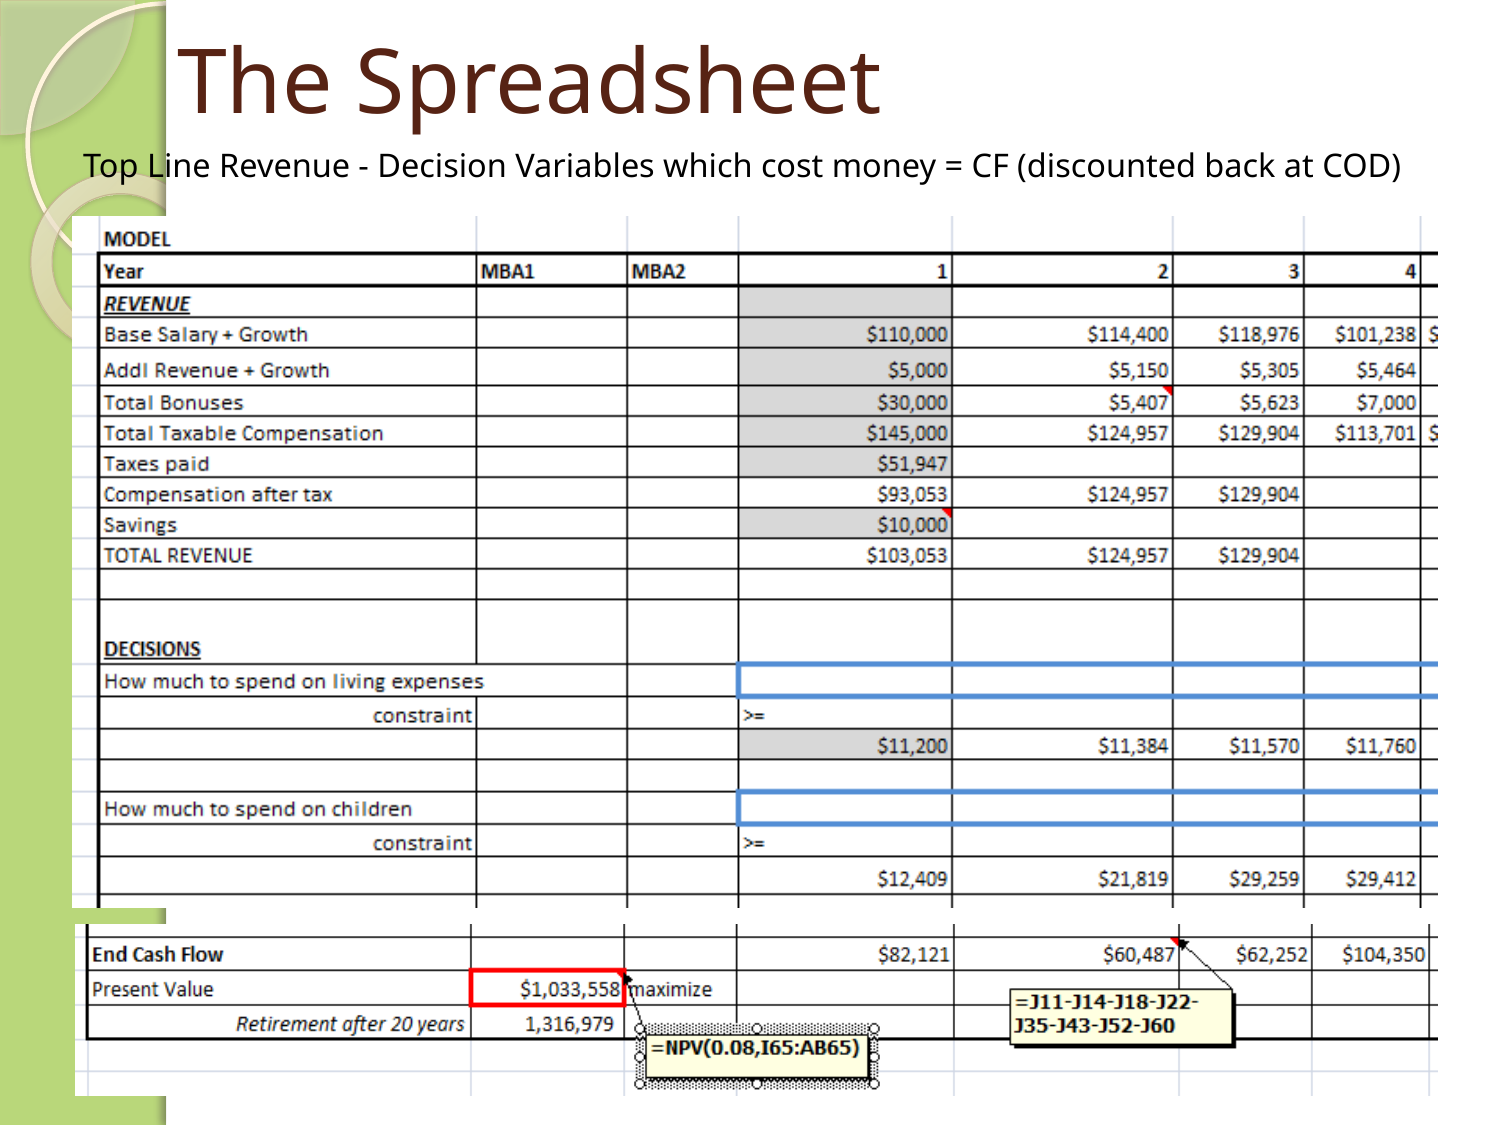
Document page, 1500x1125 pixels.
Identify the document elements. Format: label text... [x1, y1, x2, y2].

picture [74, 924, 1438, 1096]
list Top Line Revenue - Decision Variables which cost money = CF (discounted back at COD) [24, 137, 1450, 200]
title The Spreadsheet [162, 0, 1393, 137]
picture [71, 216, 1438, 908]
